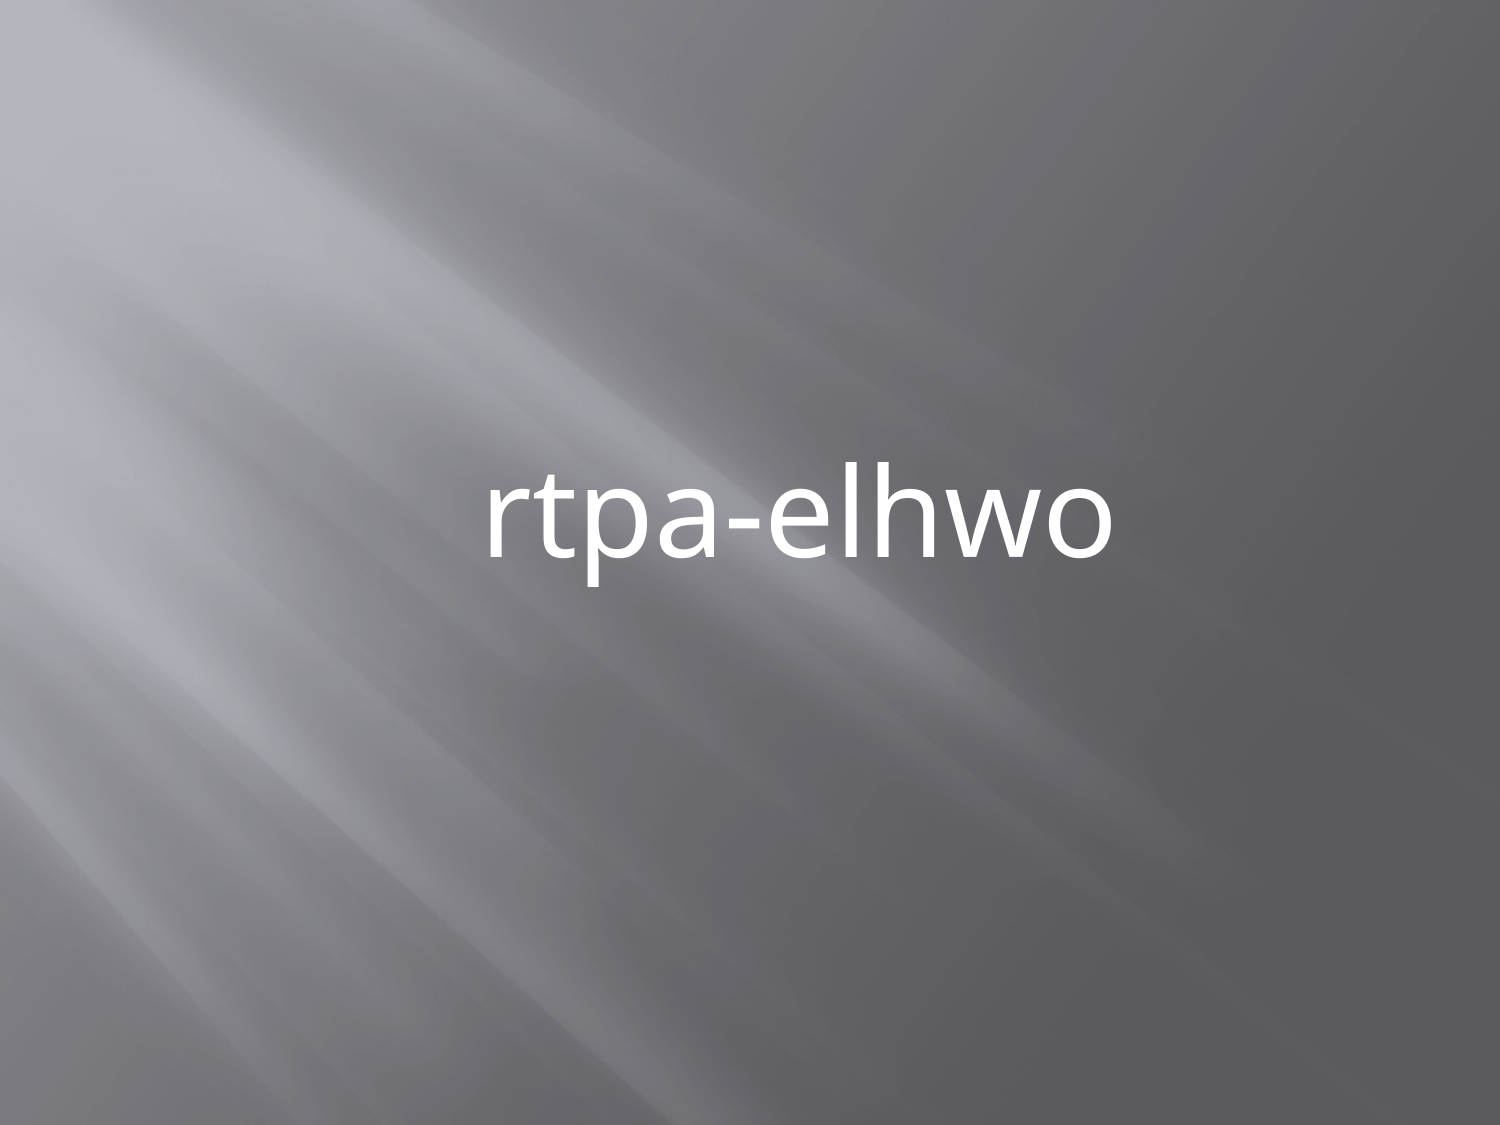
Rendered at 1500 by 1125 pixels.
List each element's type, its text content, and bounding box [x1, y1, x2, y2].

text_box rtpa-elhwo [349, 424, 1250, 590]
